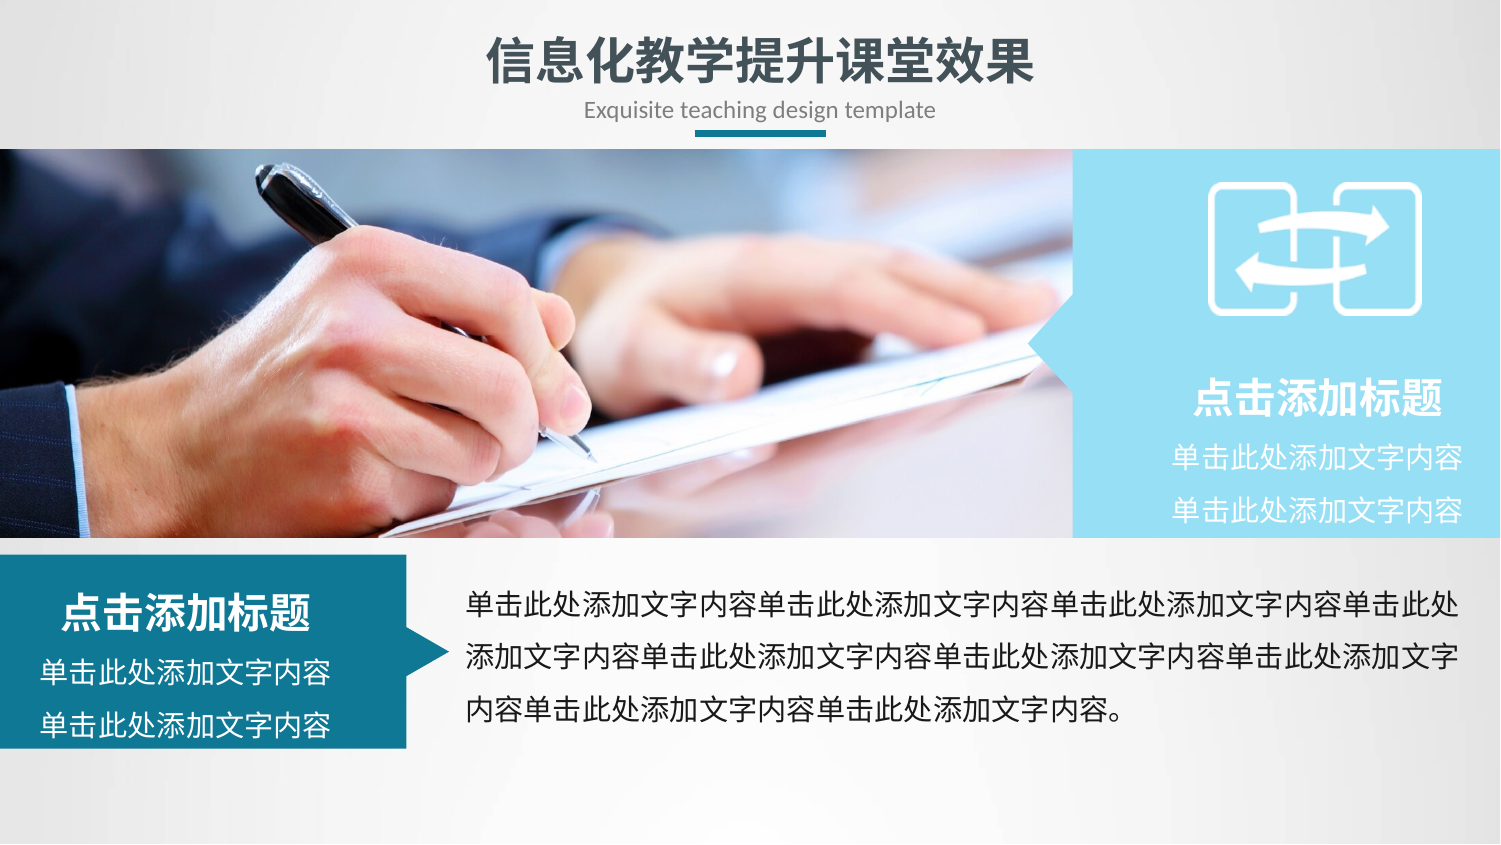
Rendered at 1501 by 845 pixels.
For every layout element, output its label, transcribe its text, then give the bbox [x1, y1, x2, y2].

text_box Exquisite teaching design template [572, 88, 949, 130]
text_box 点击添加标题 单击此处添加文字内容 单击此处添加文字内容 [0, 554, 372, 750]
picture [0, 0, 1501, 844]
text_box [0, 553, 452, 750]
text_box 单击此处添加文字内容单击此处添加文字内容单击此处添加文字内容单击此处添加文字内容单击此处添加文字内容单击此处添加文字内容单击此处添加文字内容单击此处添加文字内容单击此处添加文字内容。 [450, 561, 1499, 734]
title 信息化教学提升课堂效果 [236, 0, 1285, 120]
